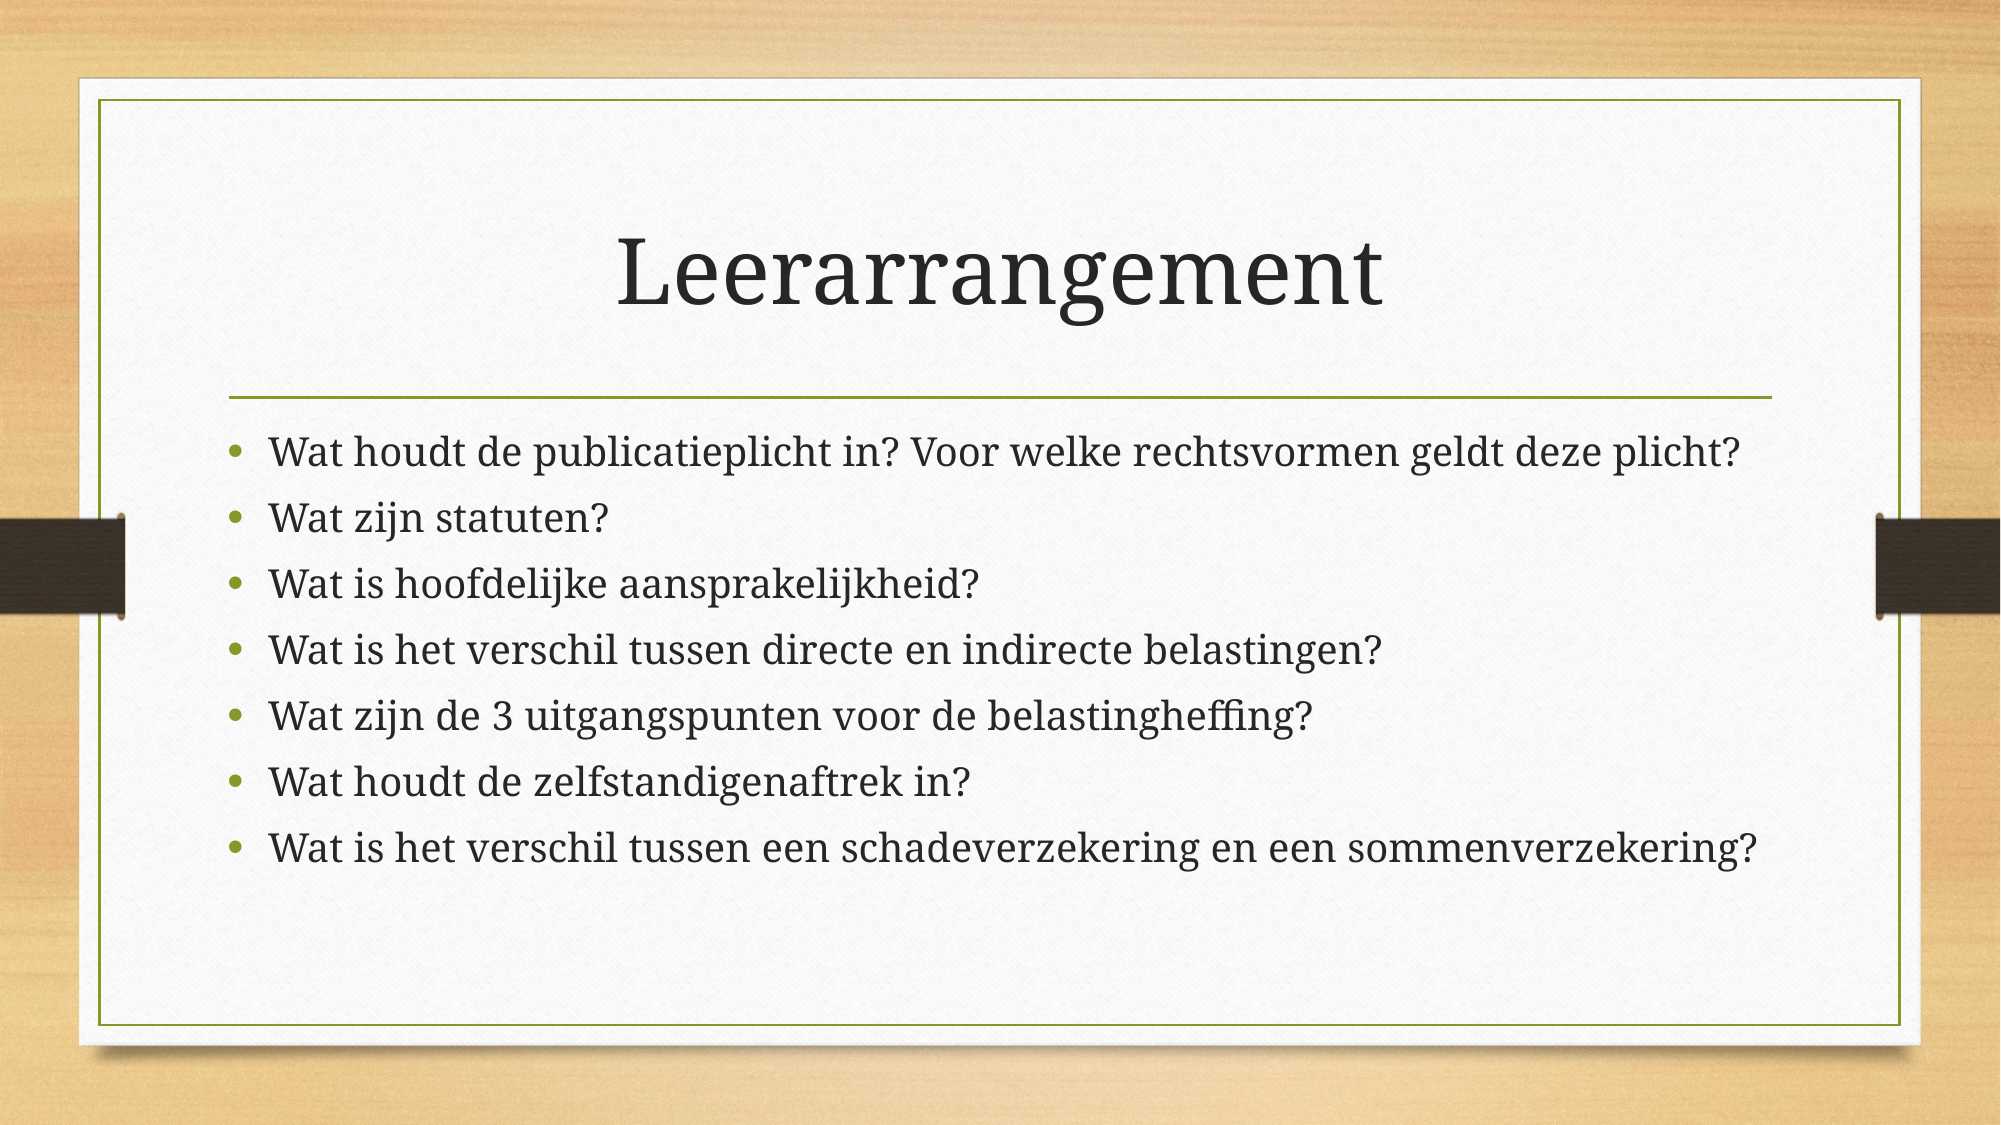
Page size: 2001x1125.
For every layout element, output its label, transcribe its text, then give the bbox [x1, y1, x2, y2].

picture [0, 0, 2001, 1125]
title Leerarrangement [212, 161, 1788, 375]
list Wat houdt de publicatieplicht in? Voor welke rechtsvormen geldt deze plicht? Wat zijn statuten? Wat is hoofdelijke aansprakelijkheid? Wat is het verschil tussen directe en indirecte belastingen? Wat zijn de 3 uitgangspunten voor de belastingheffing? Wat houdt de zelfstandigenaftrek in? Wat is het verschil tussen een schadeverzekering en een sommenverzekering? [212, 419, 1788, 964]
